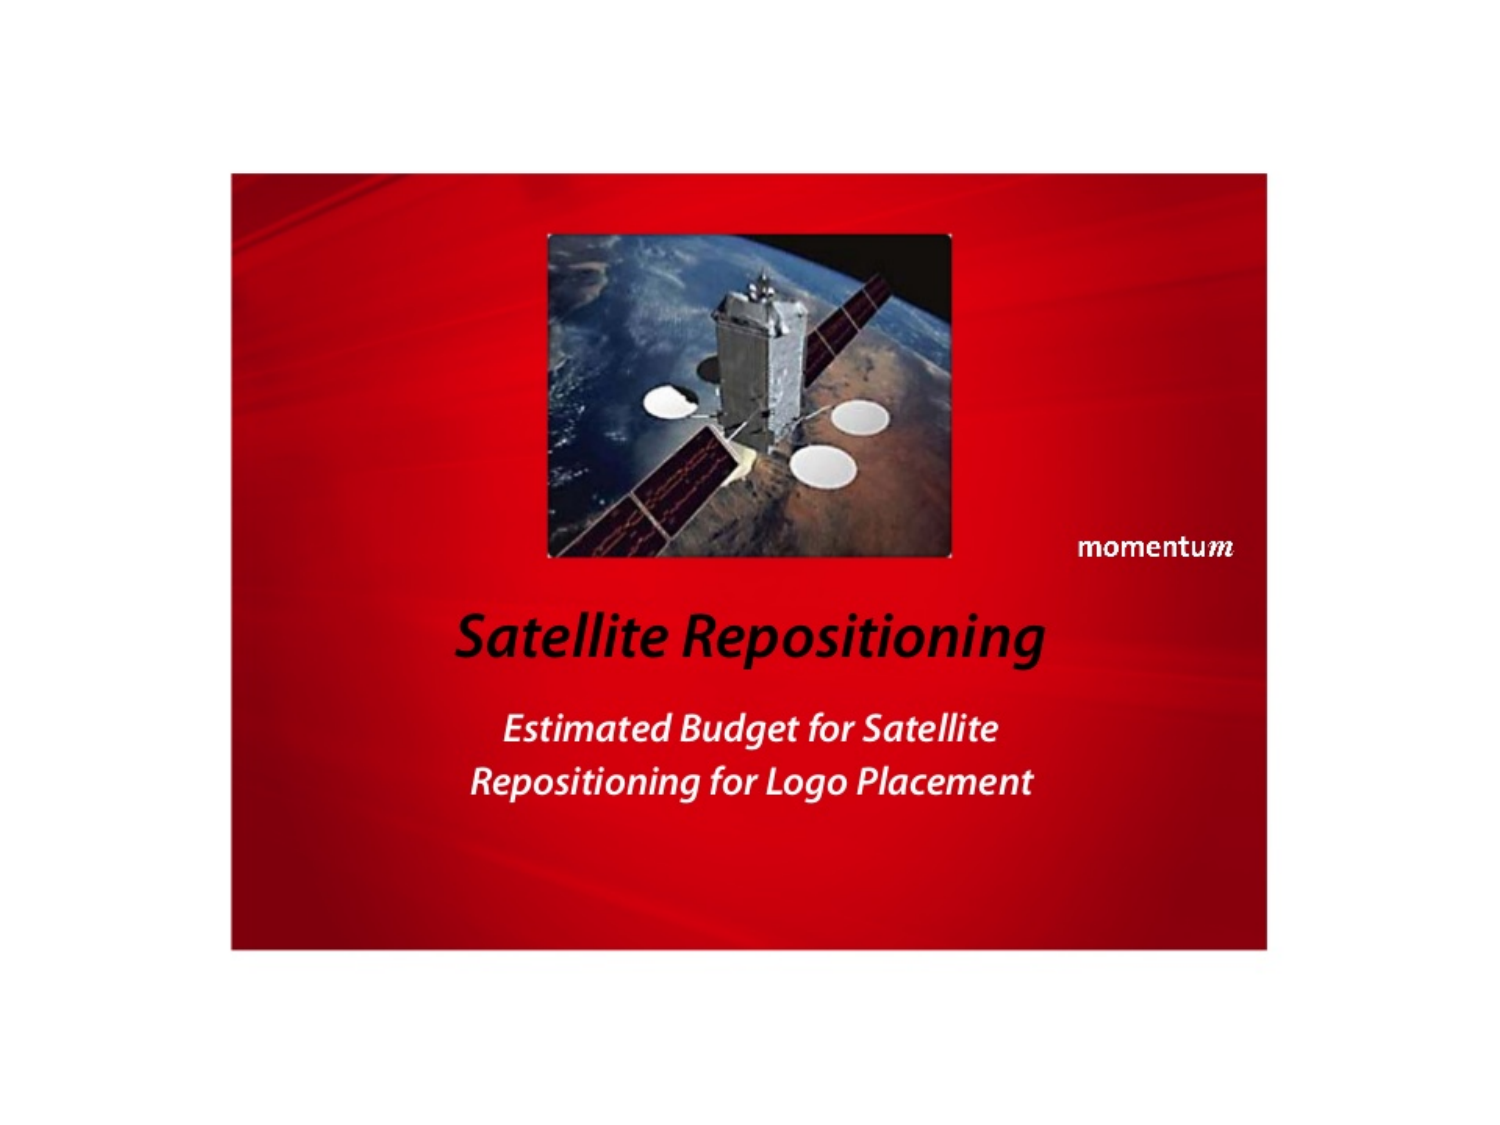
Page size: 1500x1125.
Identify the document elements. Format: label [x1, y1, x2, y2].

picture [180, 122, 1319, 1003]
